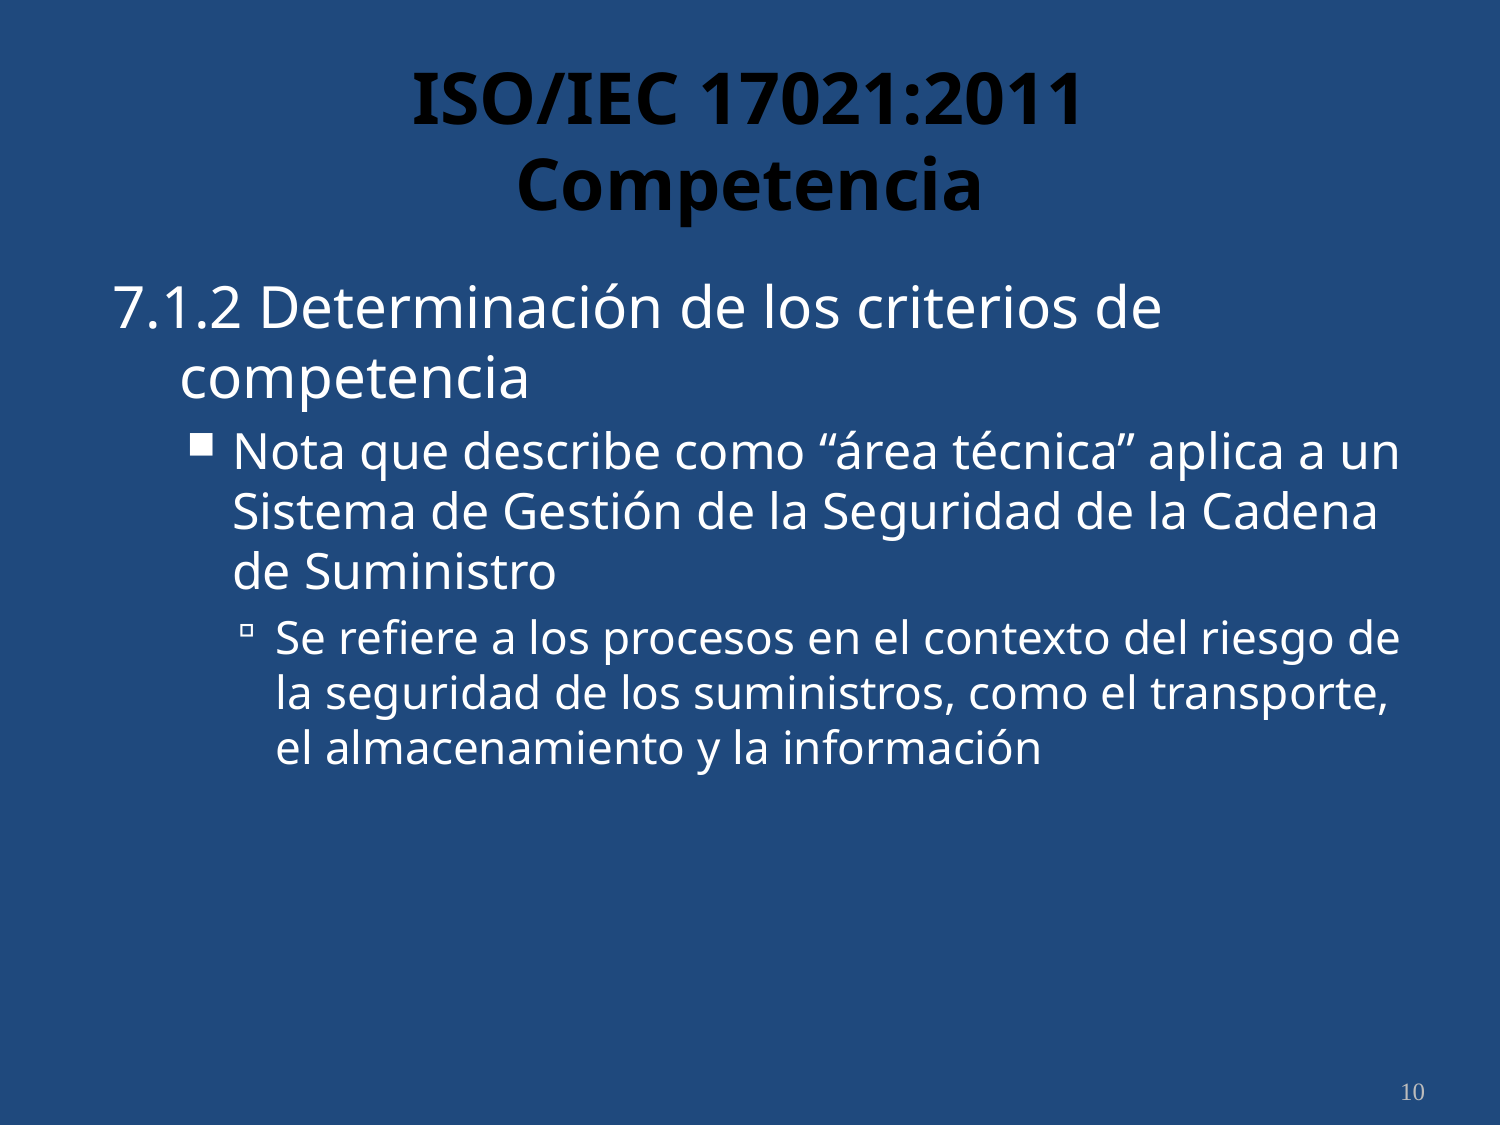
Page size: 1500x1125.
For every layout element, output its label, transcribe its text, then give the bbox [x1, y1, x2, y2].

slide_number 10 [1299, 1052, 1425, 1113]
list 7.1.2 Determinación de los criterios de competencia Nota que describe como “área técnica” aplica a un Sistema de Gestión de la Seguridad de la Cadena de Suministro Se refiere a los procesos en el contexto del riesgo de la seguridad de los suministros, como el transporte, el almacenamiento y la información [75, 262, 1425, 1035]
title ISO/IEC 17021:2011 Competencia [75, 45, 1425, 233]
